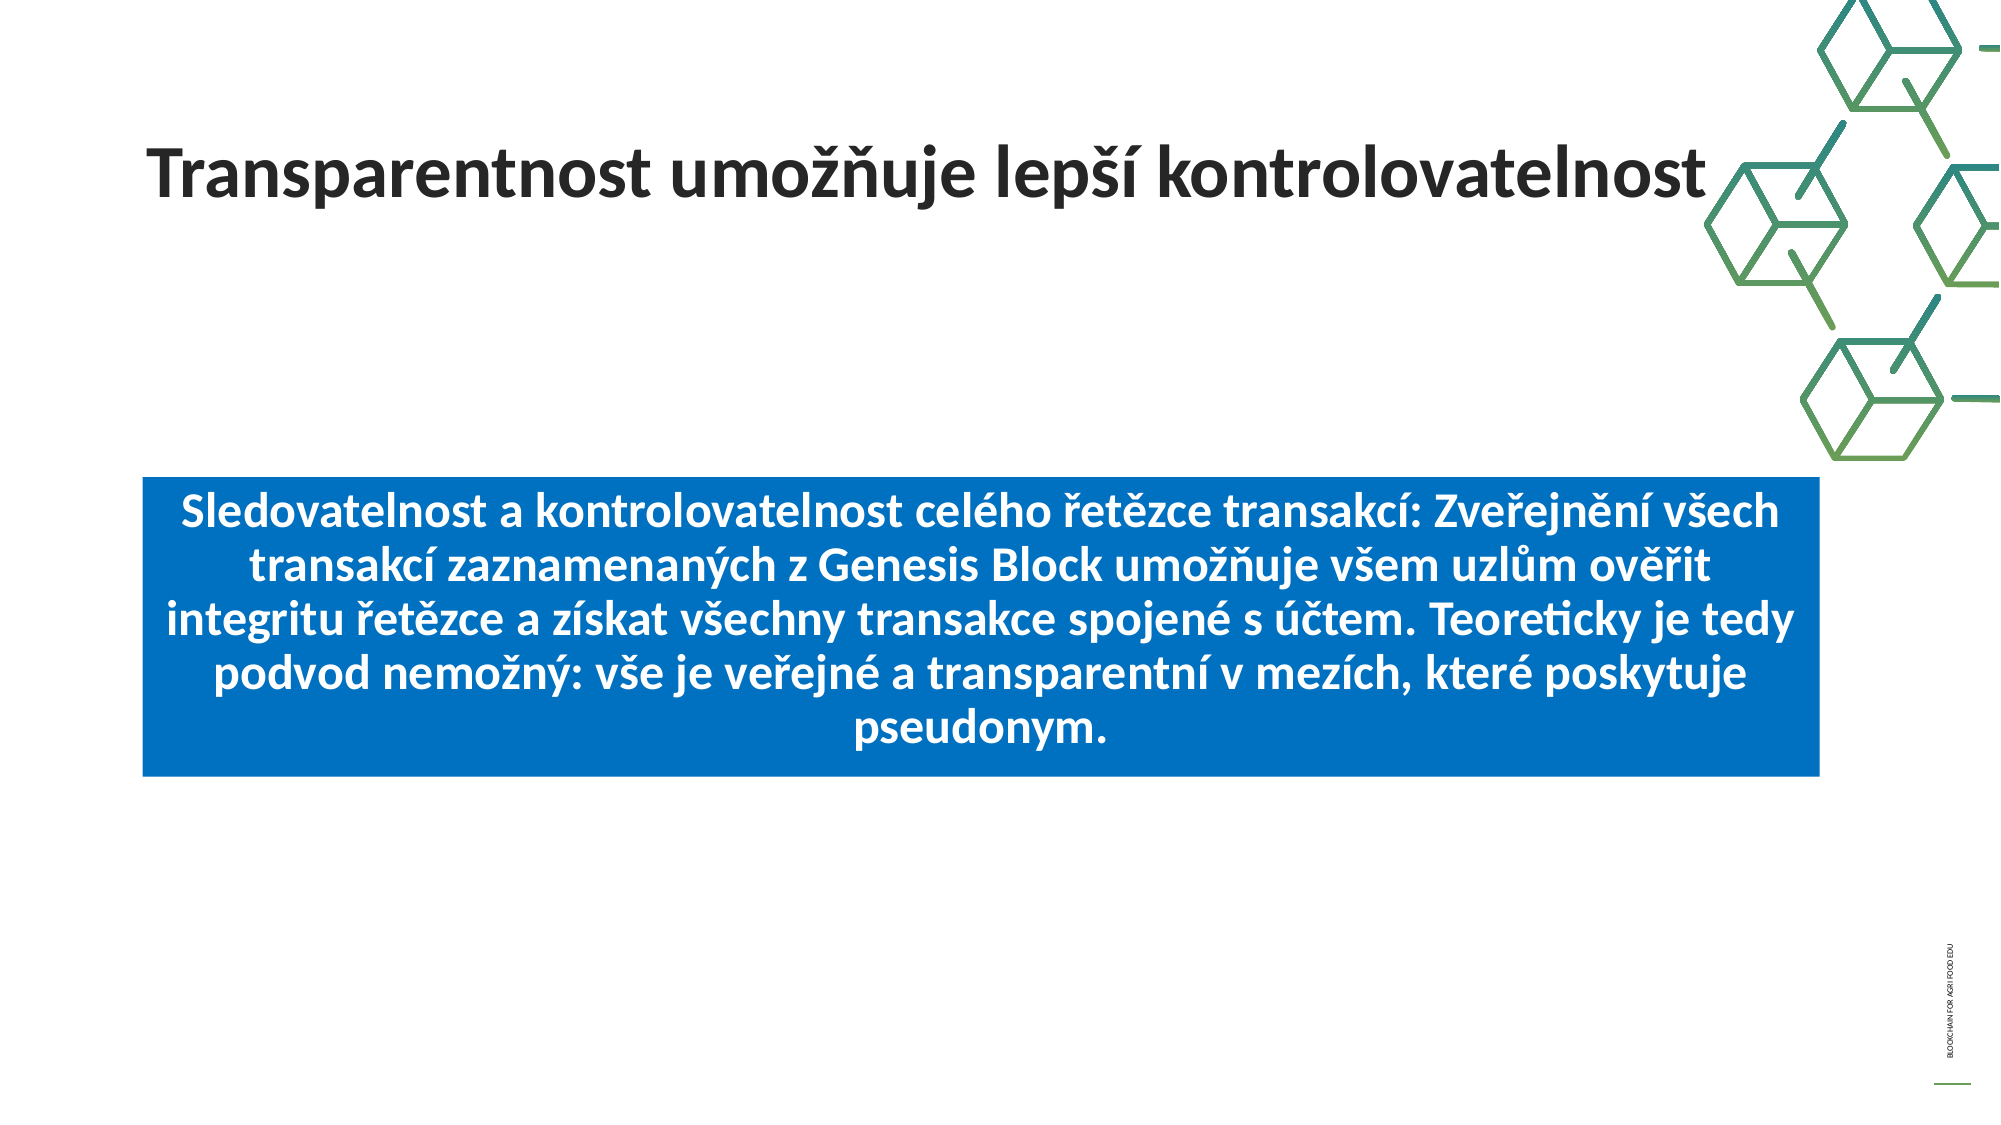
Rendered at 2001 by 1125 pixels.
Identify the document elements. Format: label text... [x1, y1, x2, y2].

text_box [1703, 0, 2000, 462]
list Sledovatelnost a kontrolovatelnost celého řetězce transakcí: Zveřejnění všech transakcí zaznamenaných z Genesis Block umožňuje všem uzlům ověřit integritu řetězce a získat všechny transakce spojené s účtem. Teoreticky je tedy podvod nemožný: vše je veřejné a transparentní v mezích, které poskytuje pseudonym. [142, 477, 1820, 777]
list Transparentnost umožňuje lepší kontrolovatelnost [130, 124, 1698, 257]
